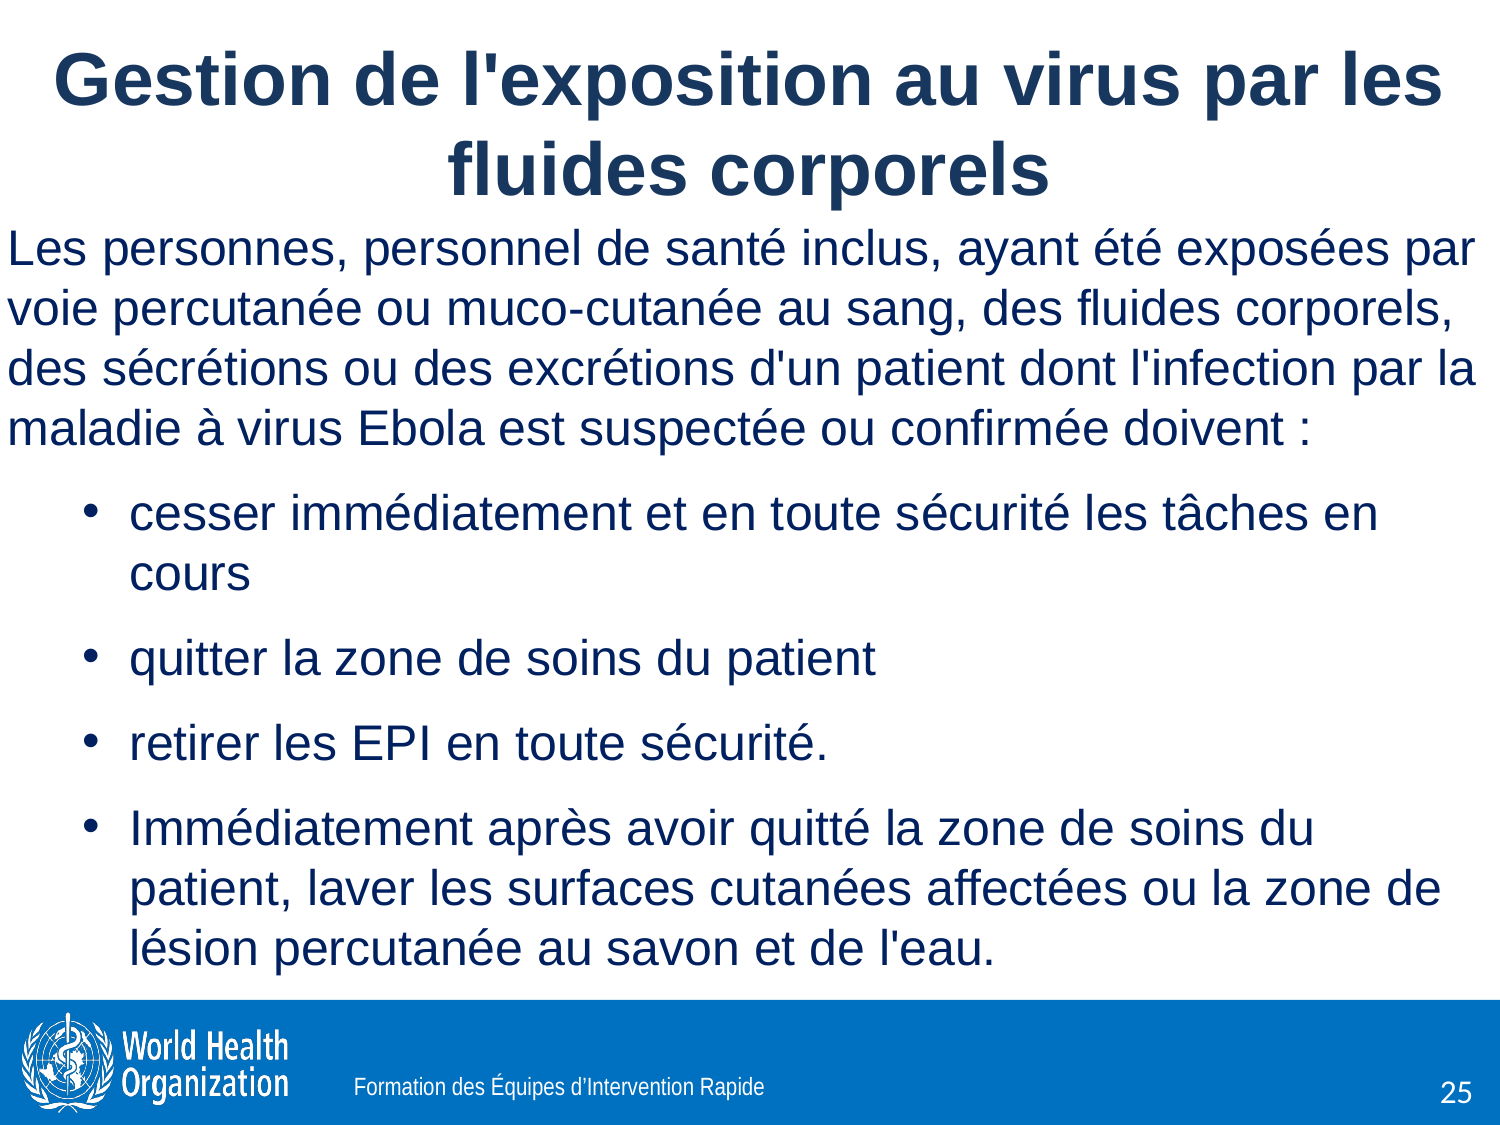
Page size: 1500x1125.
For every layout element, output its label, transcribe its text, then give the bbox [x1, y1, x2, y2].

text_box Les personnes, personnel de santé inclus, ayant été exposées par voie percutanée ou muco-cutanée au sang, des fluides corporels, des sécrétions ou des excrétions d'un patient dont l'infection par la maladie à virus Ebola est suspectée ou confirmée doivent : cesser immédiatement et en toute sécurité les tâches en cours quitter la zone de soins du patient retirer les EPI en toute sécurité. Immédiatement après avoir quitté la zone de soins du patient, laver les surfaces cutanées affectées ou la zone de lésion percutanée au savon et de l'eau. [0, 208, 1500, 983]
text_box Gestion de l'exposition au virus par les fluides corporels [0, 22, 1500, 208]
picture [21, 1012, 288, 1113]
